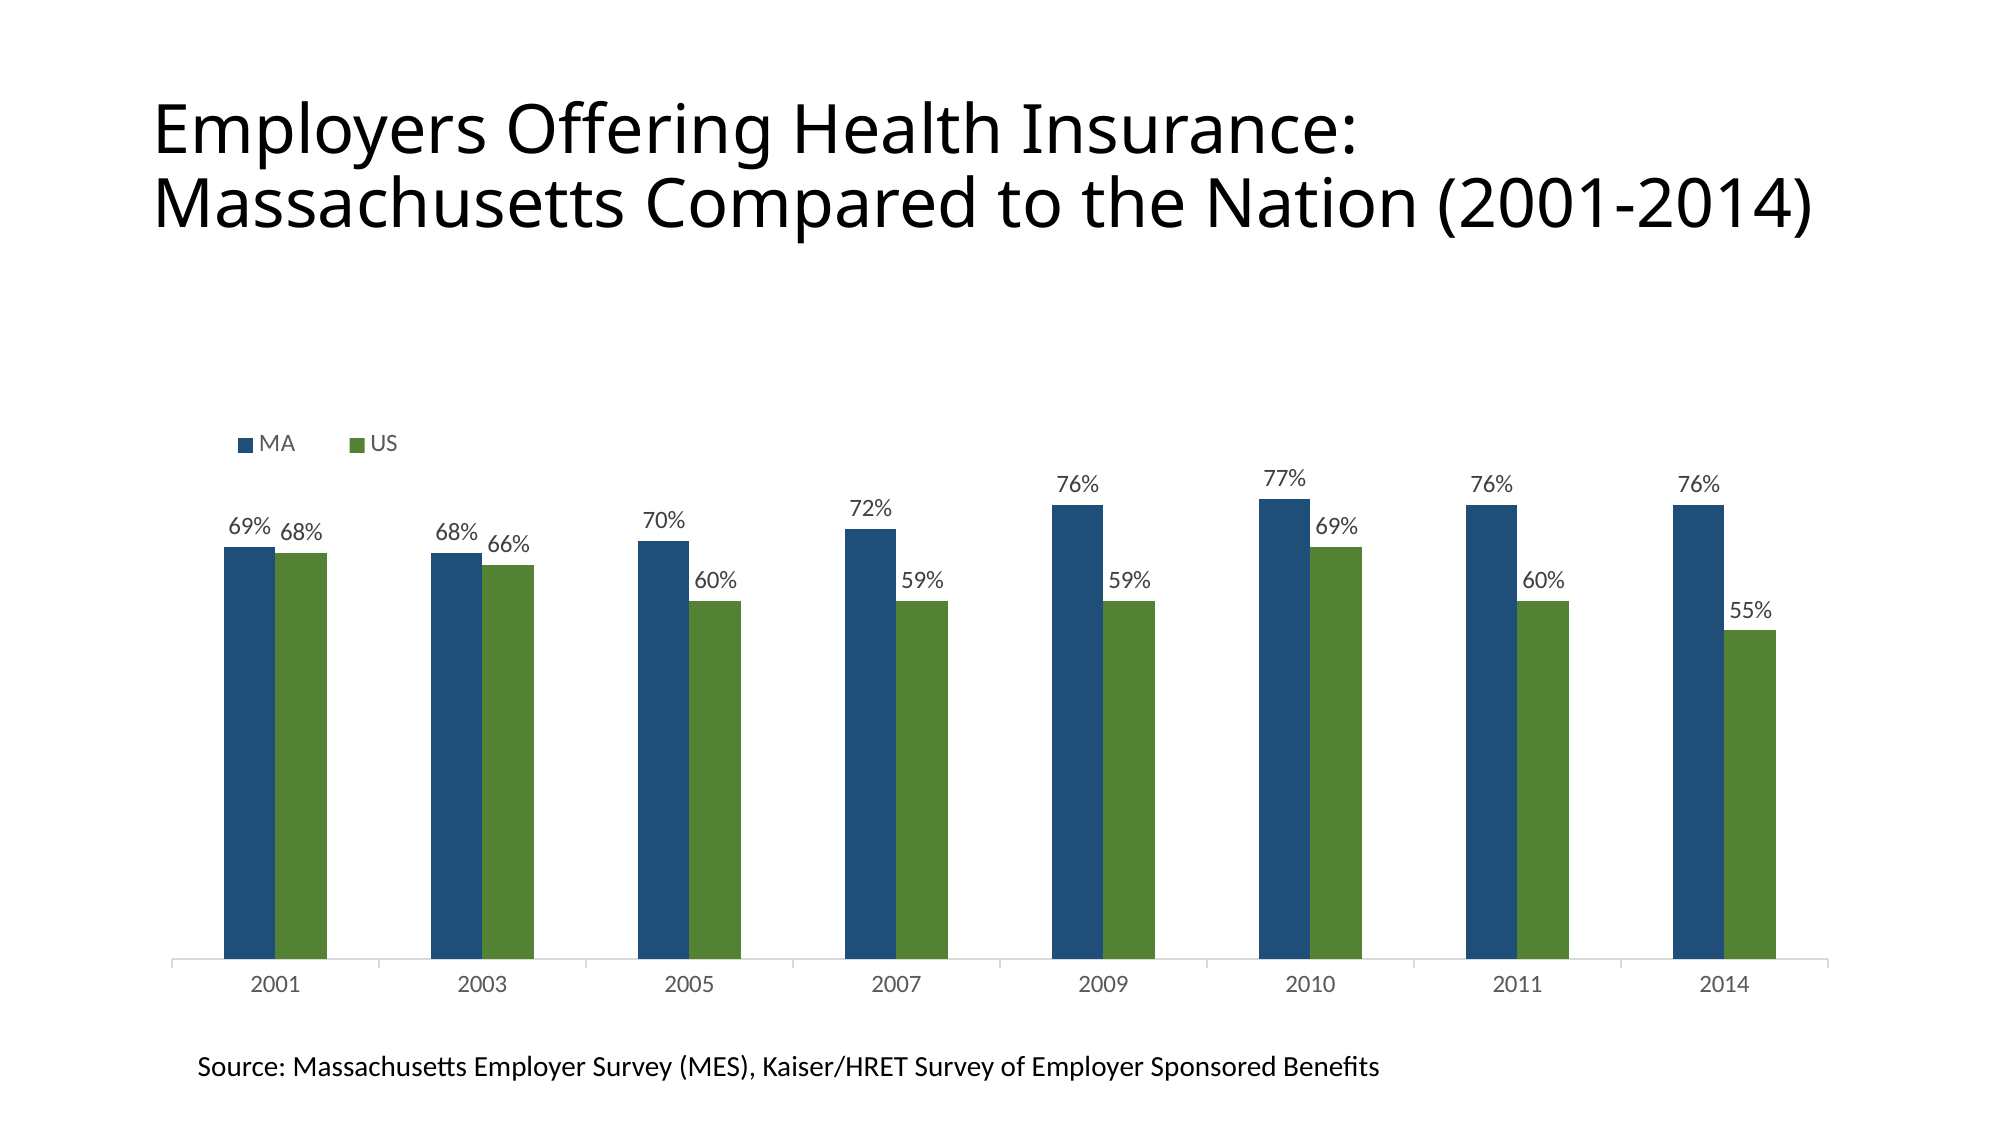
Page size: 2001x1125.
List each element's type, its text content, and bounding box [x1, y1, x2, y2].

text_box Source: Massachusetts Employer Survey (MES), Kaiser/HRET Survey of Employer Sponsored Benefits [182, 1014, 1796, 1090]
chart [137, 299, 1863, 1014]
title Employers Offering Health Insurance: Massachusetts Compared to the Nation (2001-2014) [137, 59, 1863, 278]
